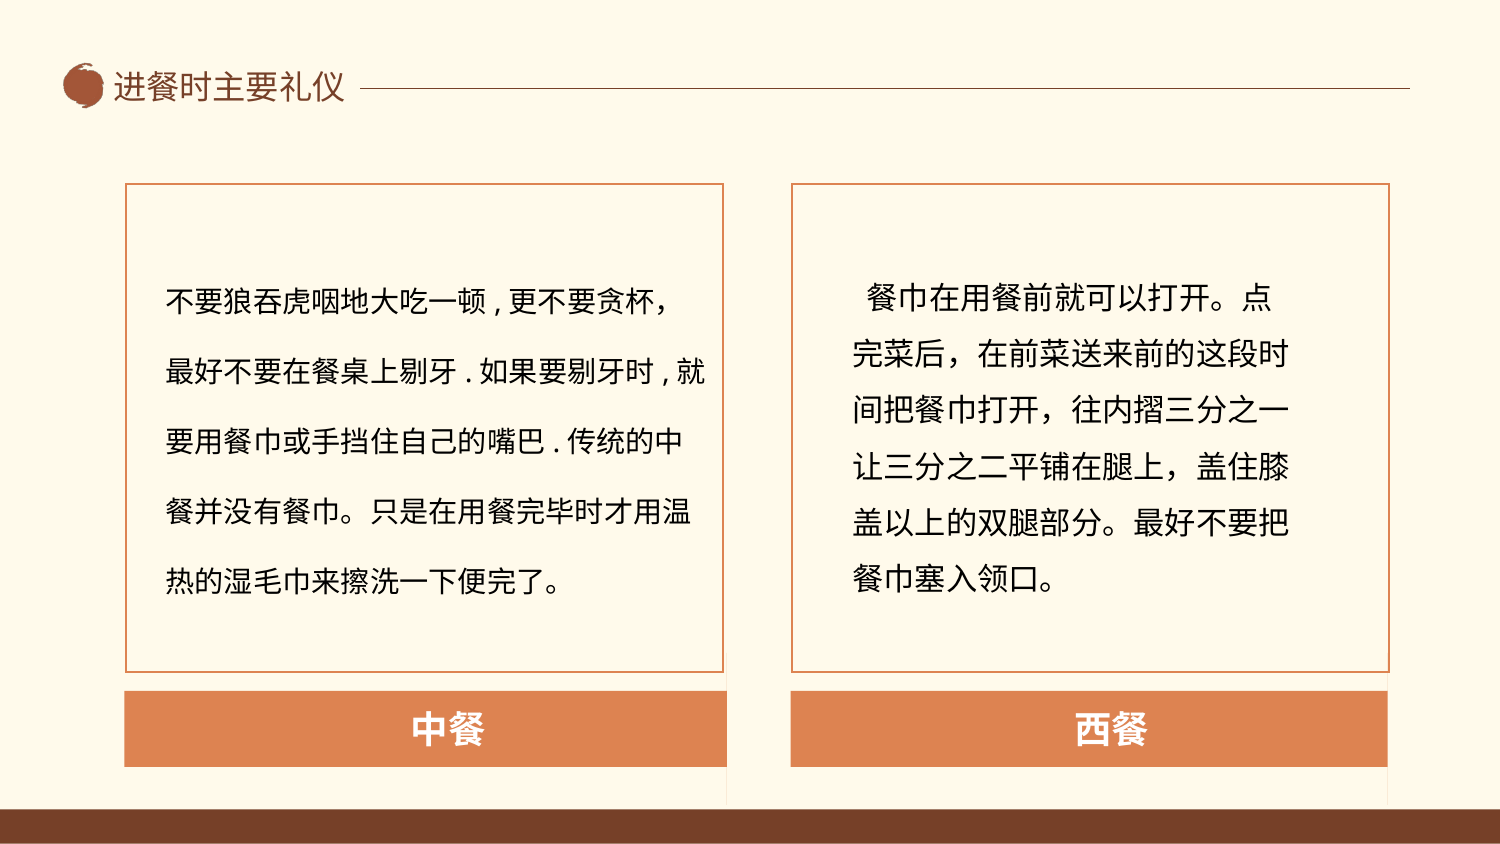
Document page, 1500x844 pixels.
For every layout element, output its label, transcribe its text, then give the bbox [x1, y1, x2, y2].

text_box 中餐 [124, 652, 727, 805]
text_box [792, 184, 1390, 672]
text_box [126, 184, 725, 672]
text_box 西餐 [790, 673, 1388, 805]
picture [60, 60, 107, 111]
